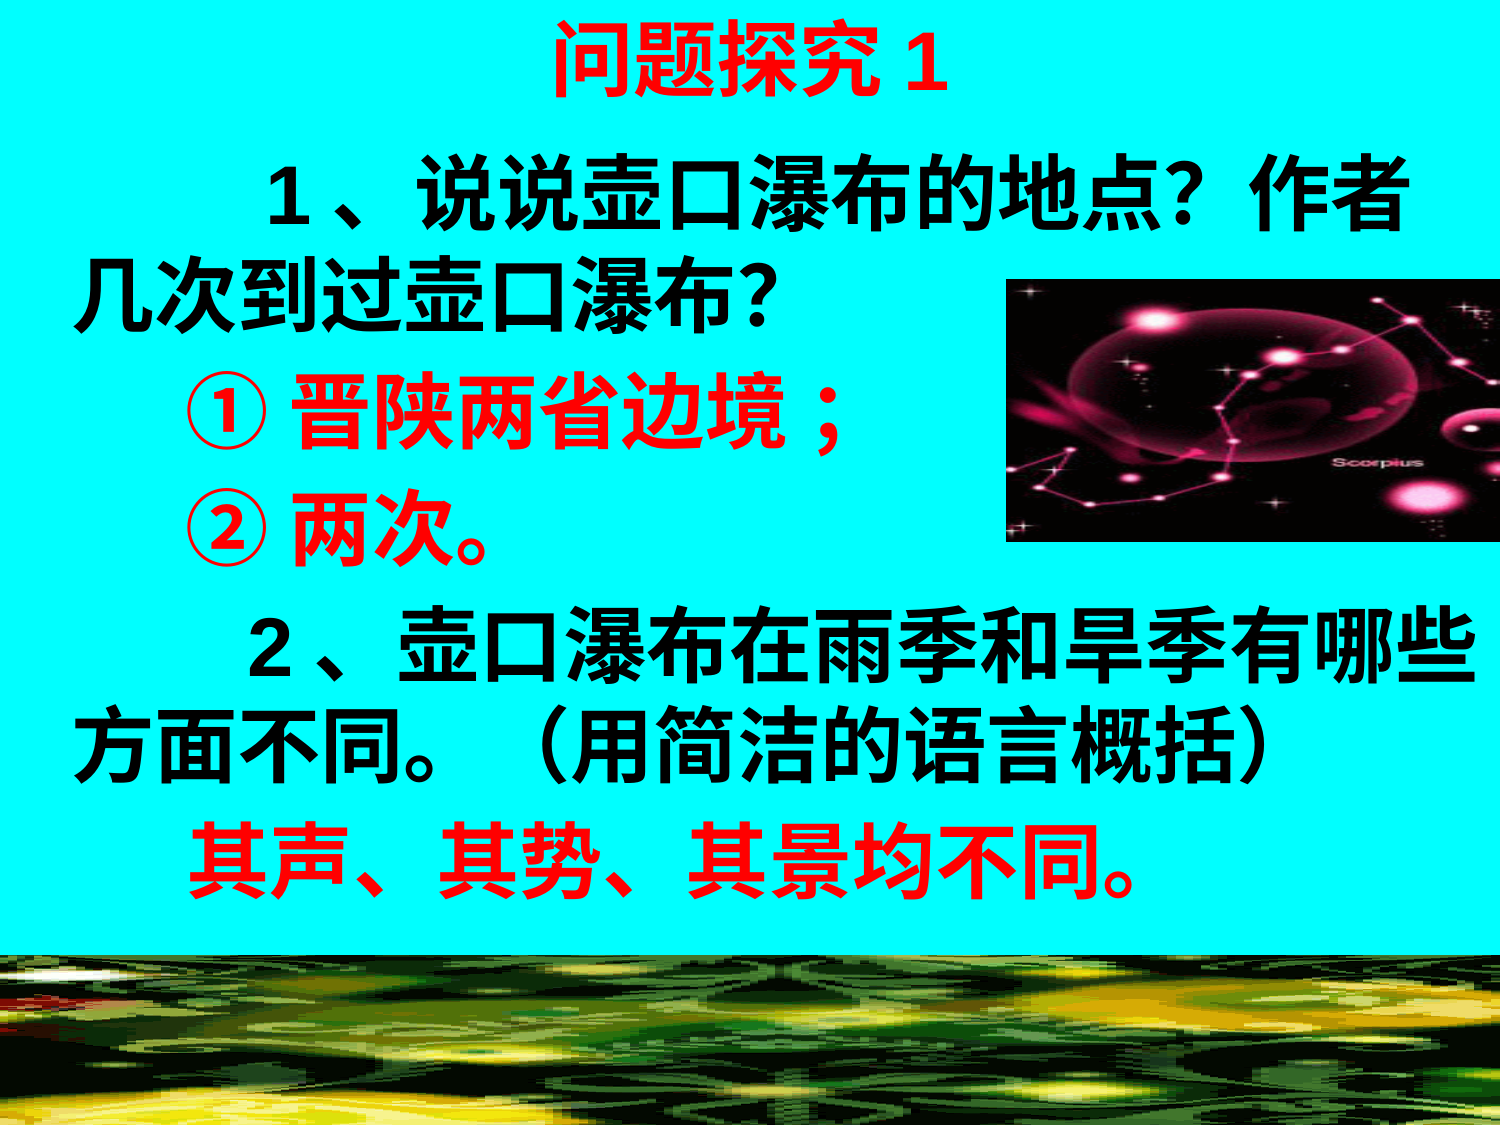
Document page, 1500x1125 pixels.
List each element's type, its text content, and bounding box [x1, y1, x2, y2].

title 问题探究1 [74, 0, 1426, 114]
list 1、说说壶口瀑布的地点？作者几次到过壶口瀑布？ ①晋陕两省边境 ； ②两次。 2、壶口瀑布在雨季和旱季有哪些方面不同。（用简洁的语言概括） 其声、其势、其景均不同。 [0, 125, 1500, 955]
picture [1006, 279, 1500, 542]
picture [0, 955, 1500, 1125]
